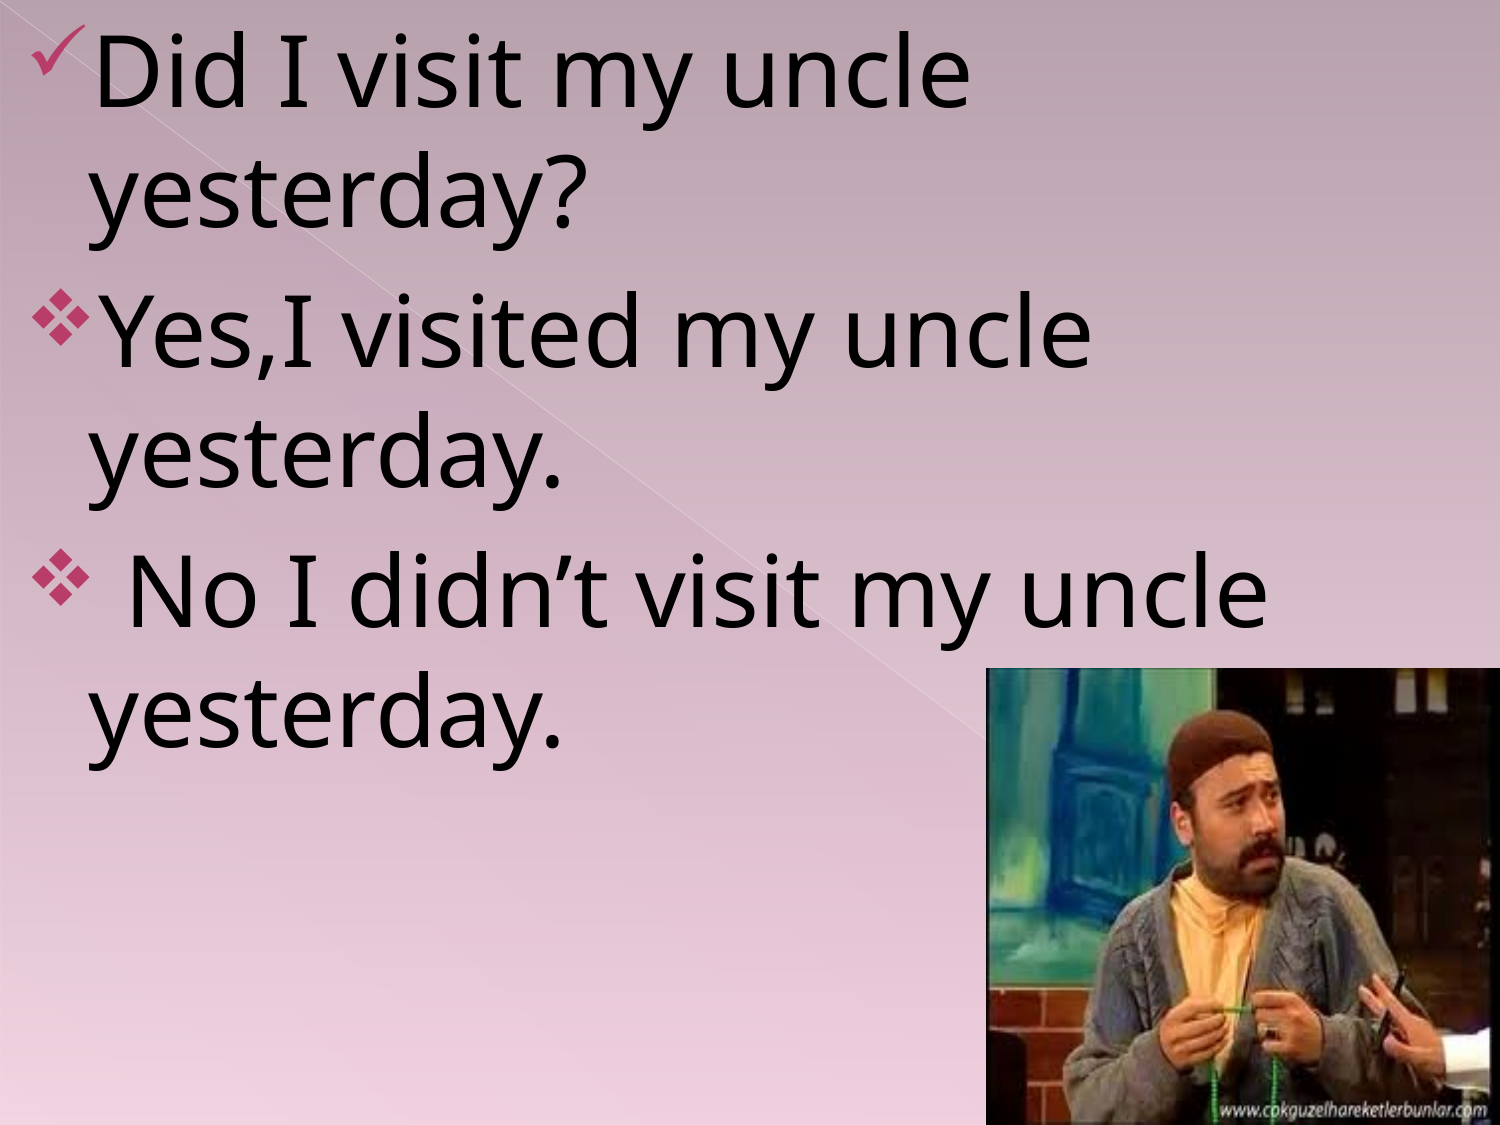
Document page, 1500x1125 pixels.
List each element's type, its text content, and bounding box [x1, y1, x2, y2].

list Did I visit my uncle yesterday? Yes,I visited my uncle yesterday. No I didn’t visit my uncle yesterday. [0, 0, 1500, 1125]
picture [985, 668, 1500, 1125]
